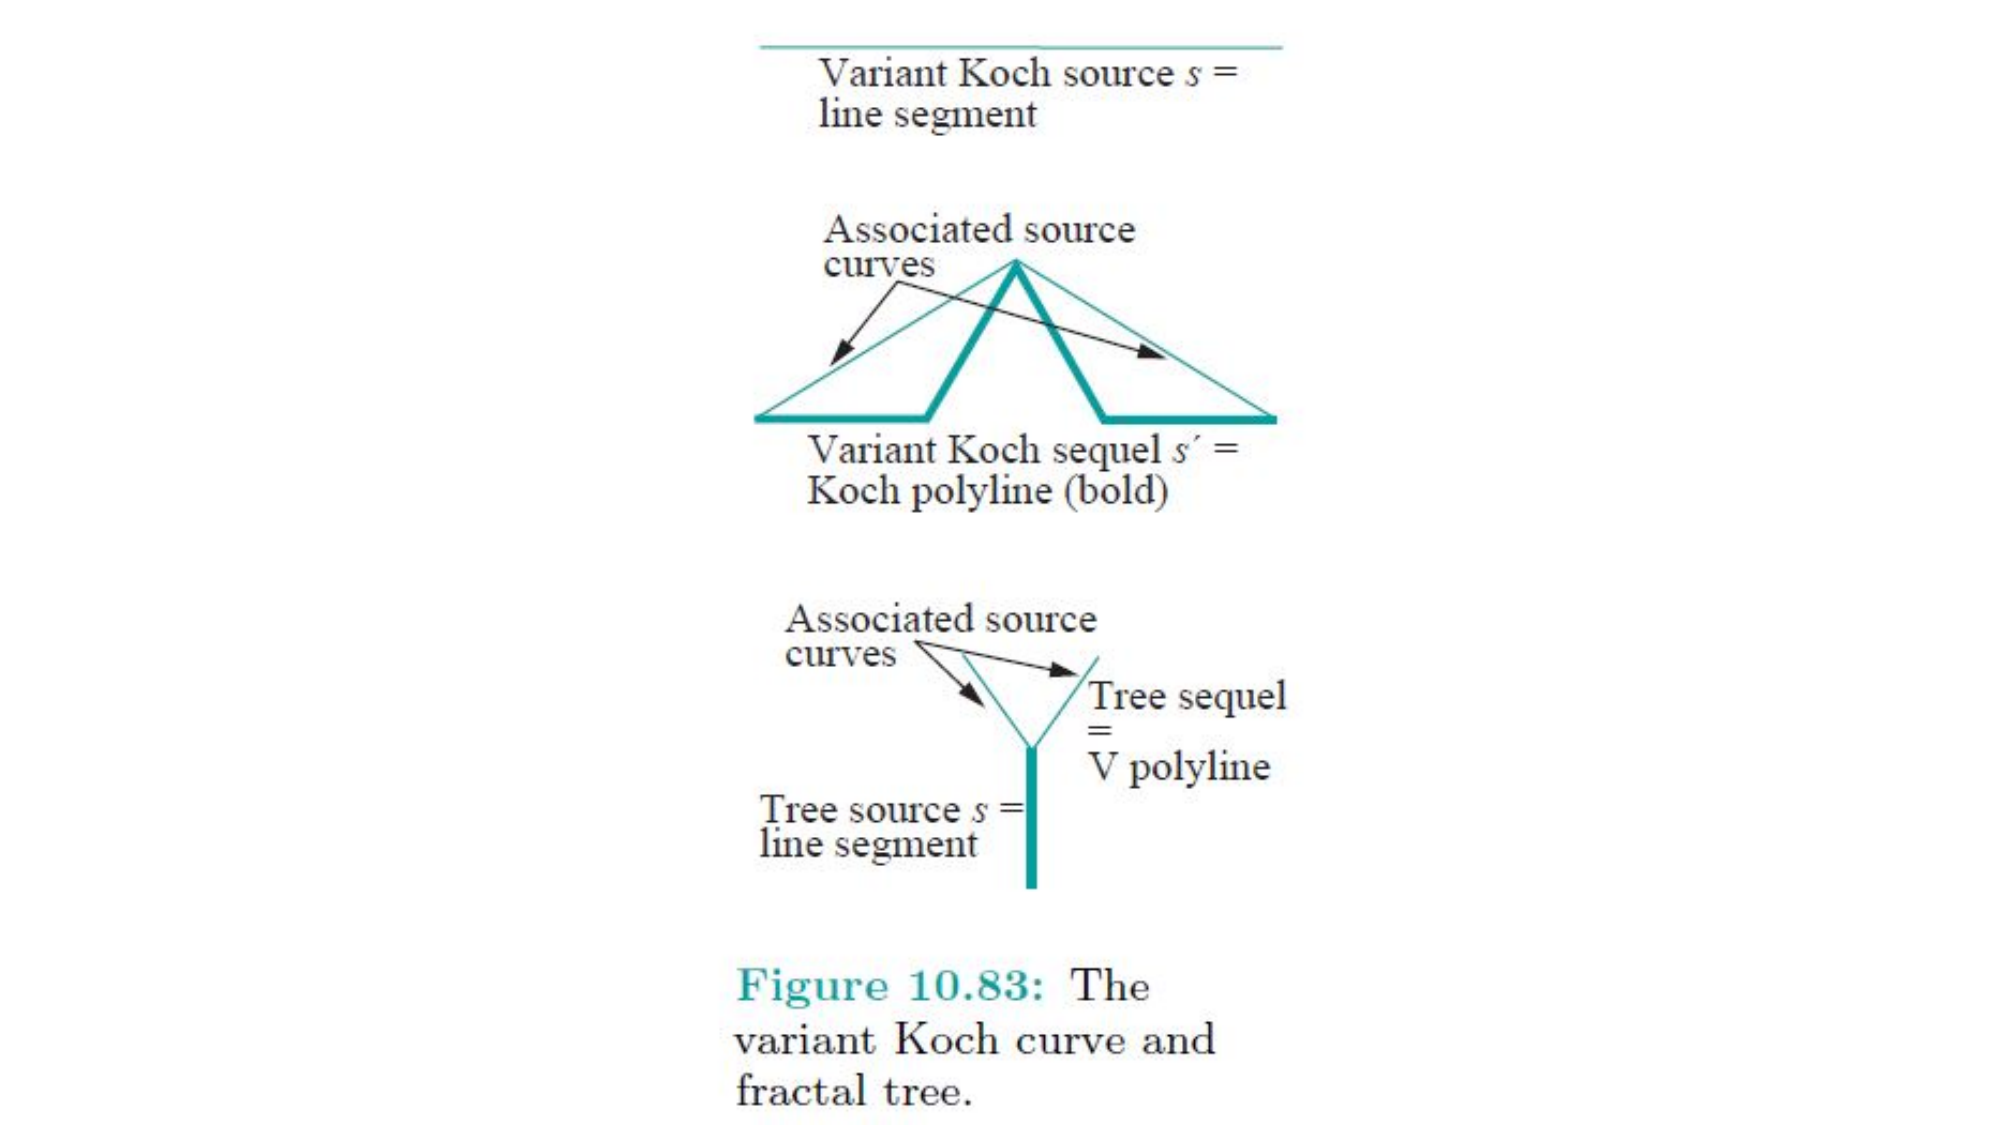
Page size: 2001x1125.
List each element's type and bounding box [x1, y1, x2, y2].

picture [686, 0, 1314, 1125]
